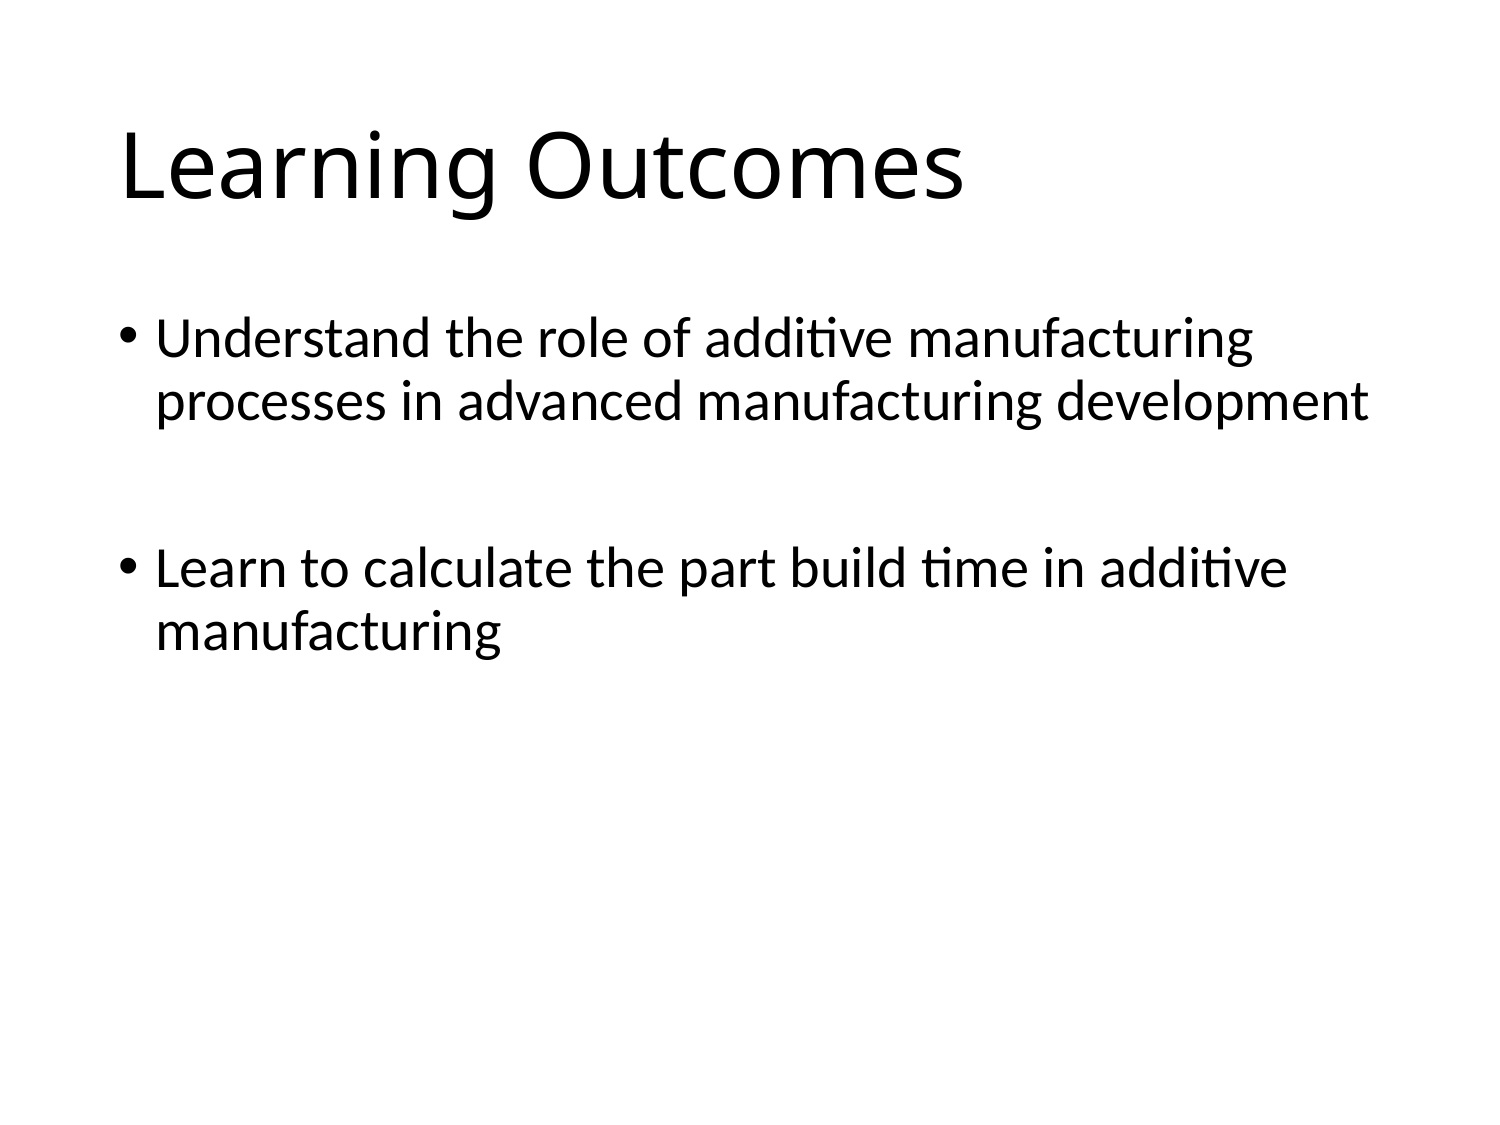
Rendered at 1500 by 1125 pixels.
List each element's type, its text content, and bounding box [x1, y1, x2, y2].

title Learning Outcomes [103, 59, 1397, 278]
list Understand the role of additive manufacturing processes in advanced manufacturing development Learn to calculate the part build time in additive manufacturing [103, 299, 1397, 1014]
